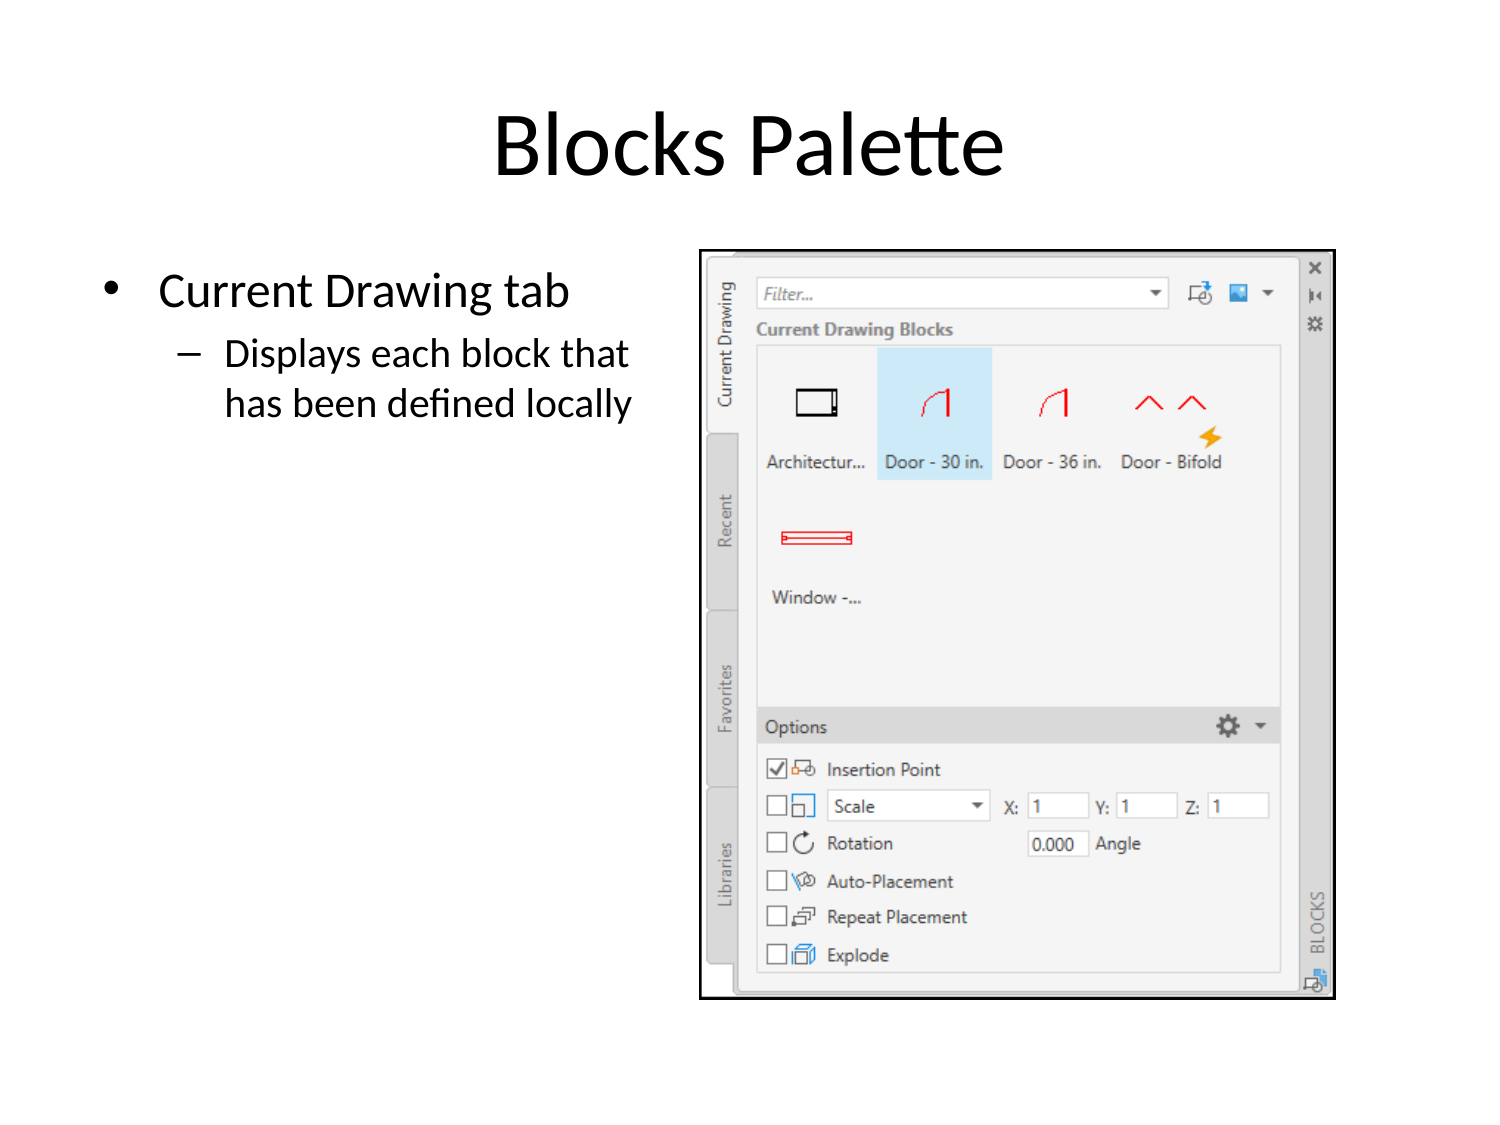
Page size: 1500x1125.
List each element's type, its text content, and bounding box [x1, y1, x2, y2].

picture [699, 249, 1336, 1001]
list Current Drawing tab Displays each block that has been defined locally [87, 249, 688, 950]
title Blocks Palette [75, 45, 1425, 233]
